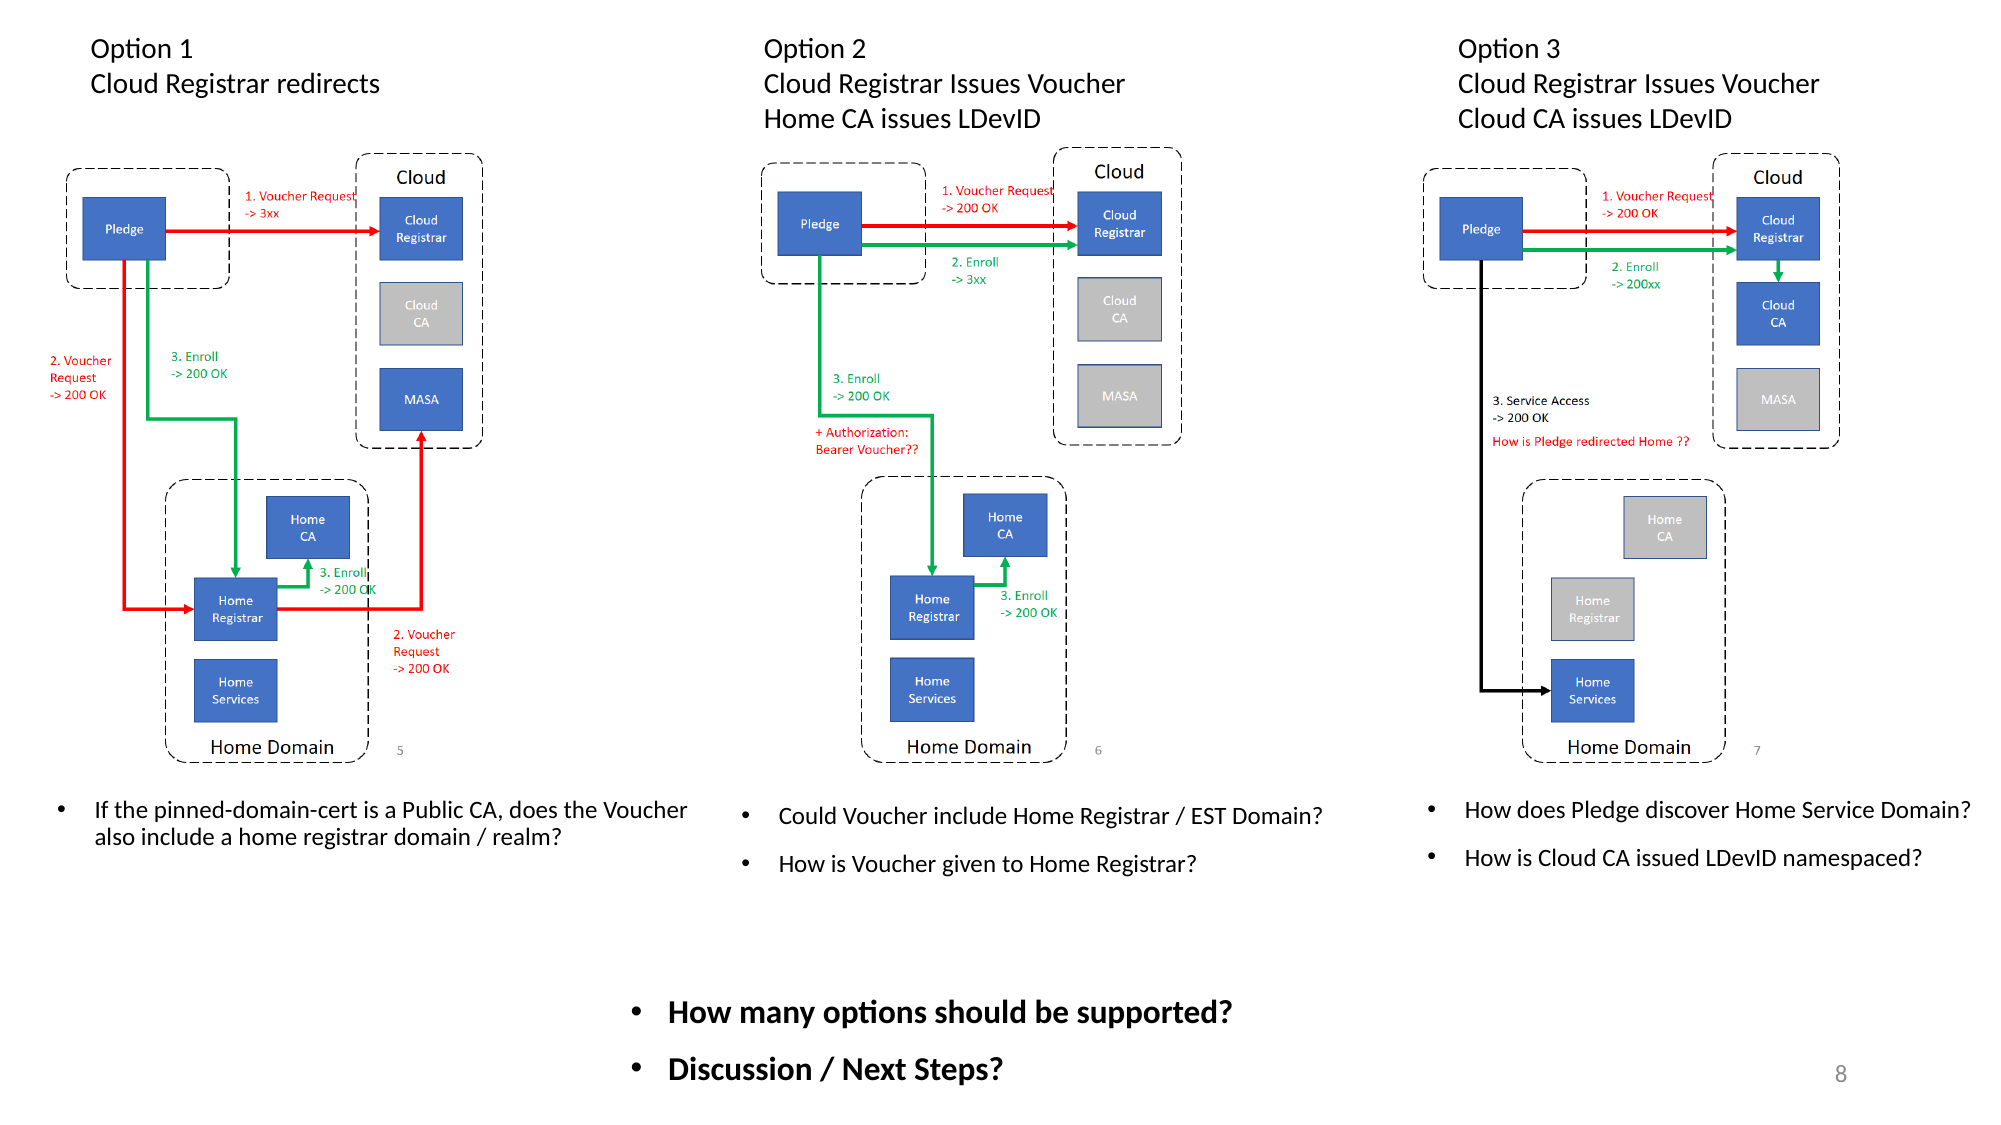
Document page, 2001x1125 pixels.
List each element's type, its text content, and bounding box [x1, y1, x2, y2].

text_box If the pinned-domain-cert is a Public CA, does the Voucher also include a home registrar domain / realm? [42, 789, 729, 946]
slide_number 8 [1412, 1042, 1863, 1103]
text_box Option 2 Cloud Registrar Issues Voucher Home CA issues LDevID [748, 22, 1141, 142]
picture [754, 137, 1189, 780]
picture [1412, 143, 1847, 780]
text_box Option 3 Cloud Registrar Issues Voucher Cloud CA issues LDevID [1443, 22, 1836, 142]
text_box How many options should be supported? Discussion / Next Steps? [615, 987, 1385, 1123]
text_box Option 1 Cloud Registrar redirects [75, 22, 396, 107]
text_box How does Pledge discover Home Service Domain? How is Cloud CA issued LDevID namespaced? [1412, 789, 2000, 946]
list Could Voucher include Home Registrar / EST Domain? How is Voucher given to Home Registrar? [726, 795, 1413, 952]
picture [42, 143, 490, 780]
